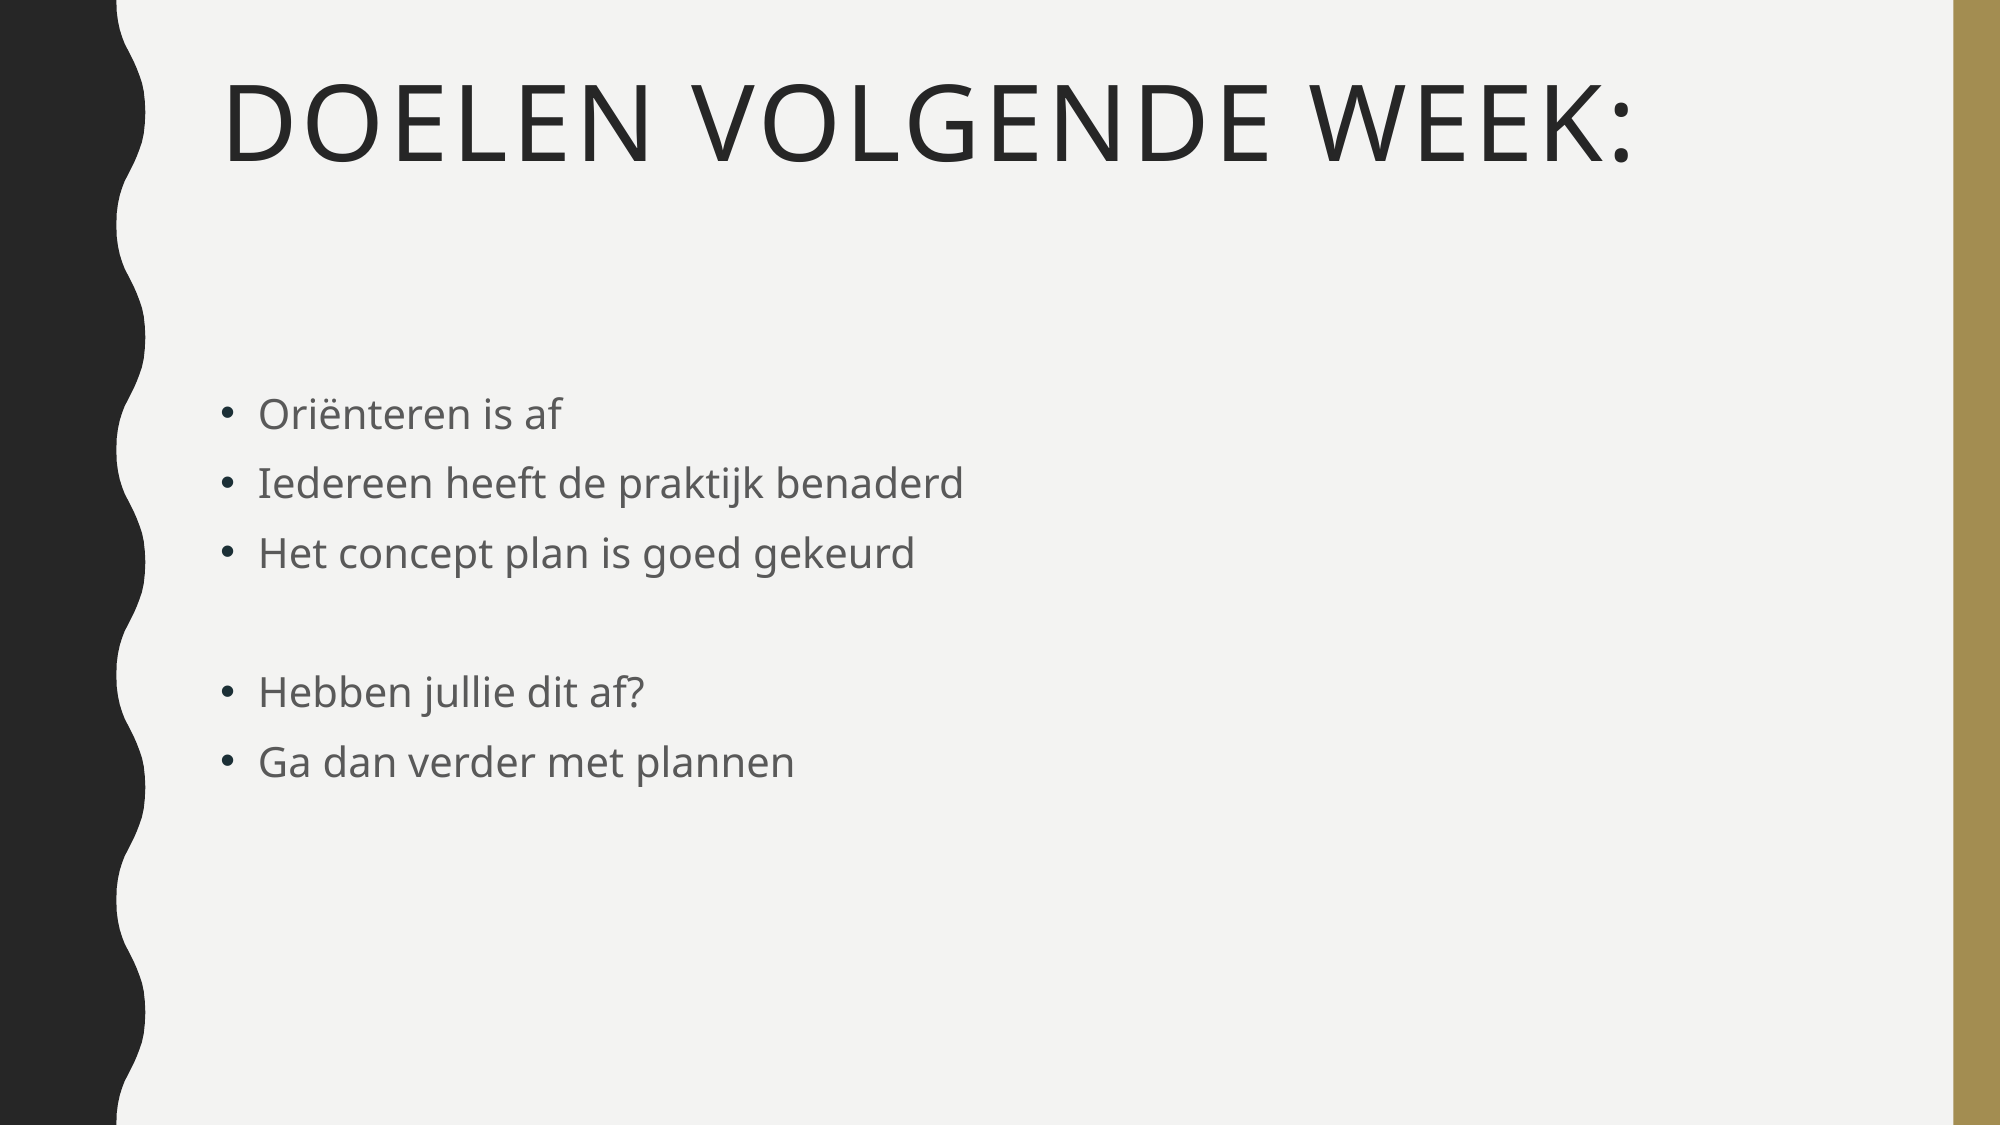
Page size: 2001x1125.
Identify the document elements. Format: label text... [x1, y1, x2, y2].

list Oriënteren is af Iedereen heeft de praktijk benaderd Het concept plan is goed gekeurd Hebben jullie dit af? Ga dan verder met plannen [205, 375, 1875, 965]
title Doelen volgende week: [205, 62, 1875, 308]
